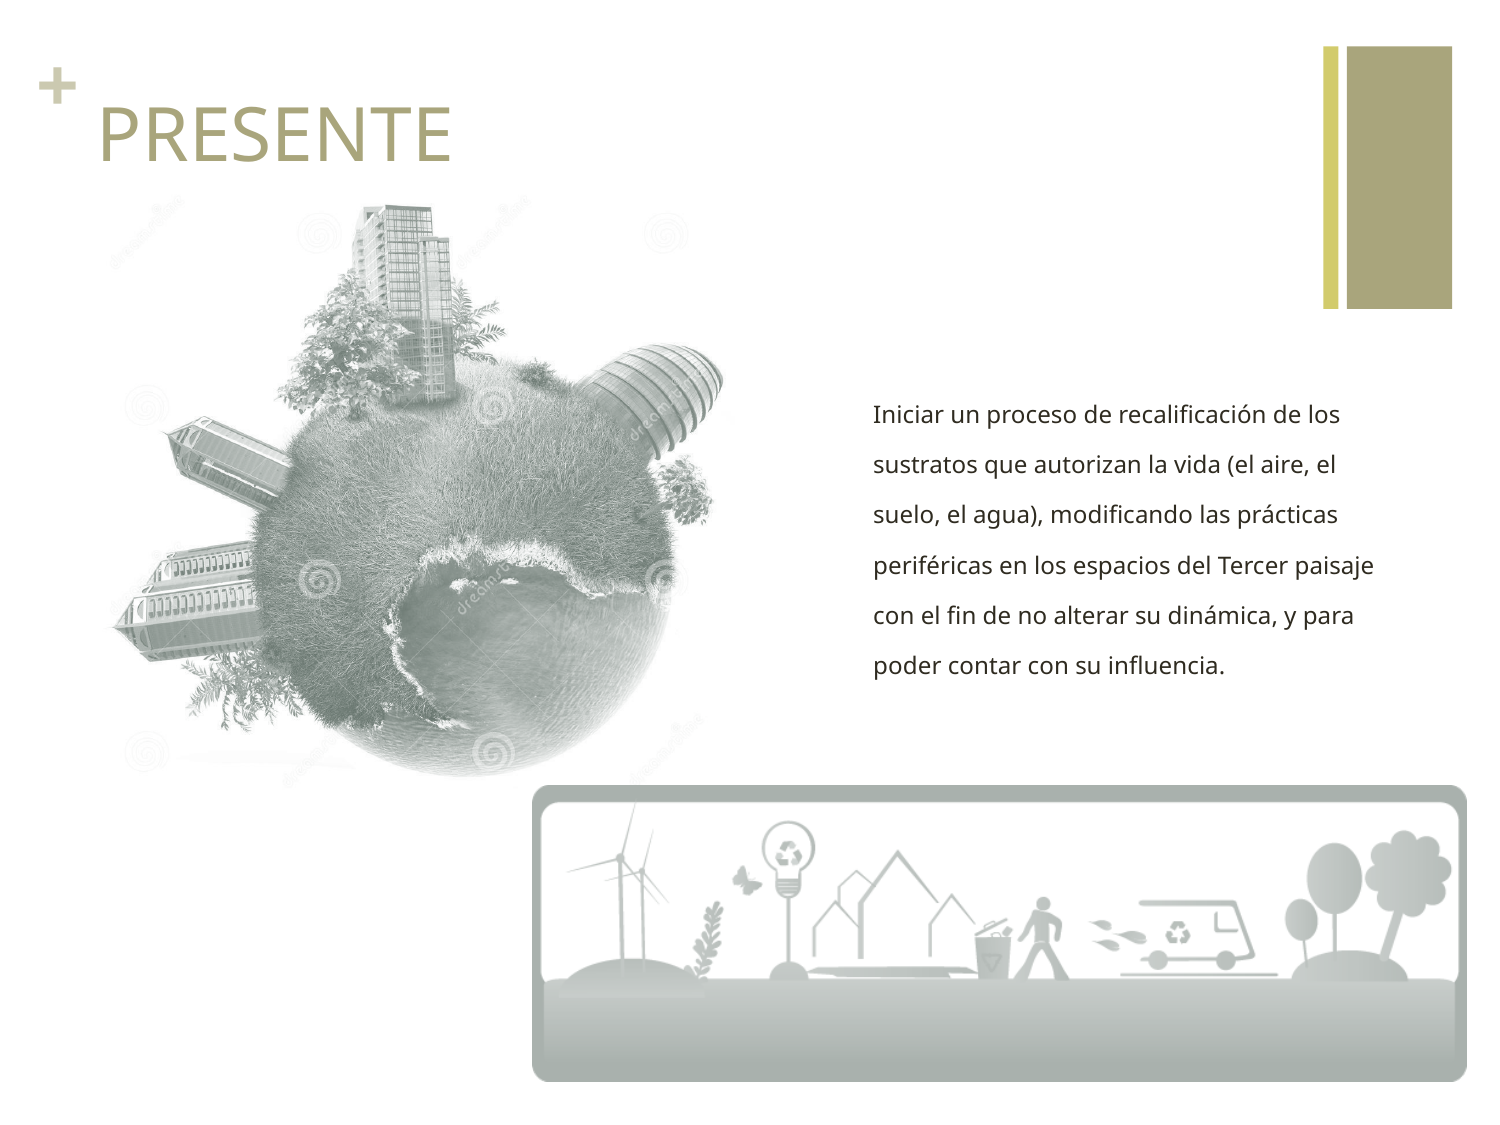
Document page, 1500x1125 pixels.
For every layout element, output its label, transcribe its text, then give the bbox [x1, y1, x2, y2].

picture [60, 168, 1468, 1083]
title PRESENTE [81, 79, 1322, 263]
text_box Iniciar un proceso de recalificación de los sustratos que autorizan la vida (el aire, el suelo, el agua), modificando las prácticas periféricas en los espacios del Tercer paisaje con el fin de no alterar su dinámica, y para poder contar con su influencia. [858, 387, 1424, 703]
